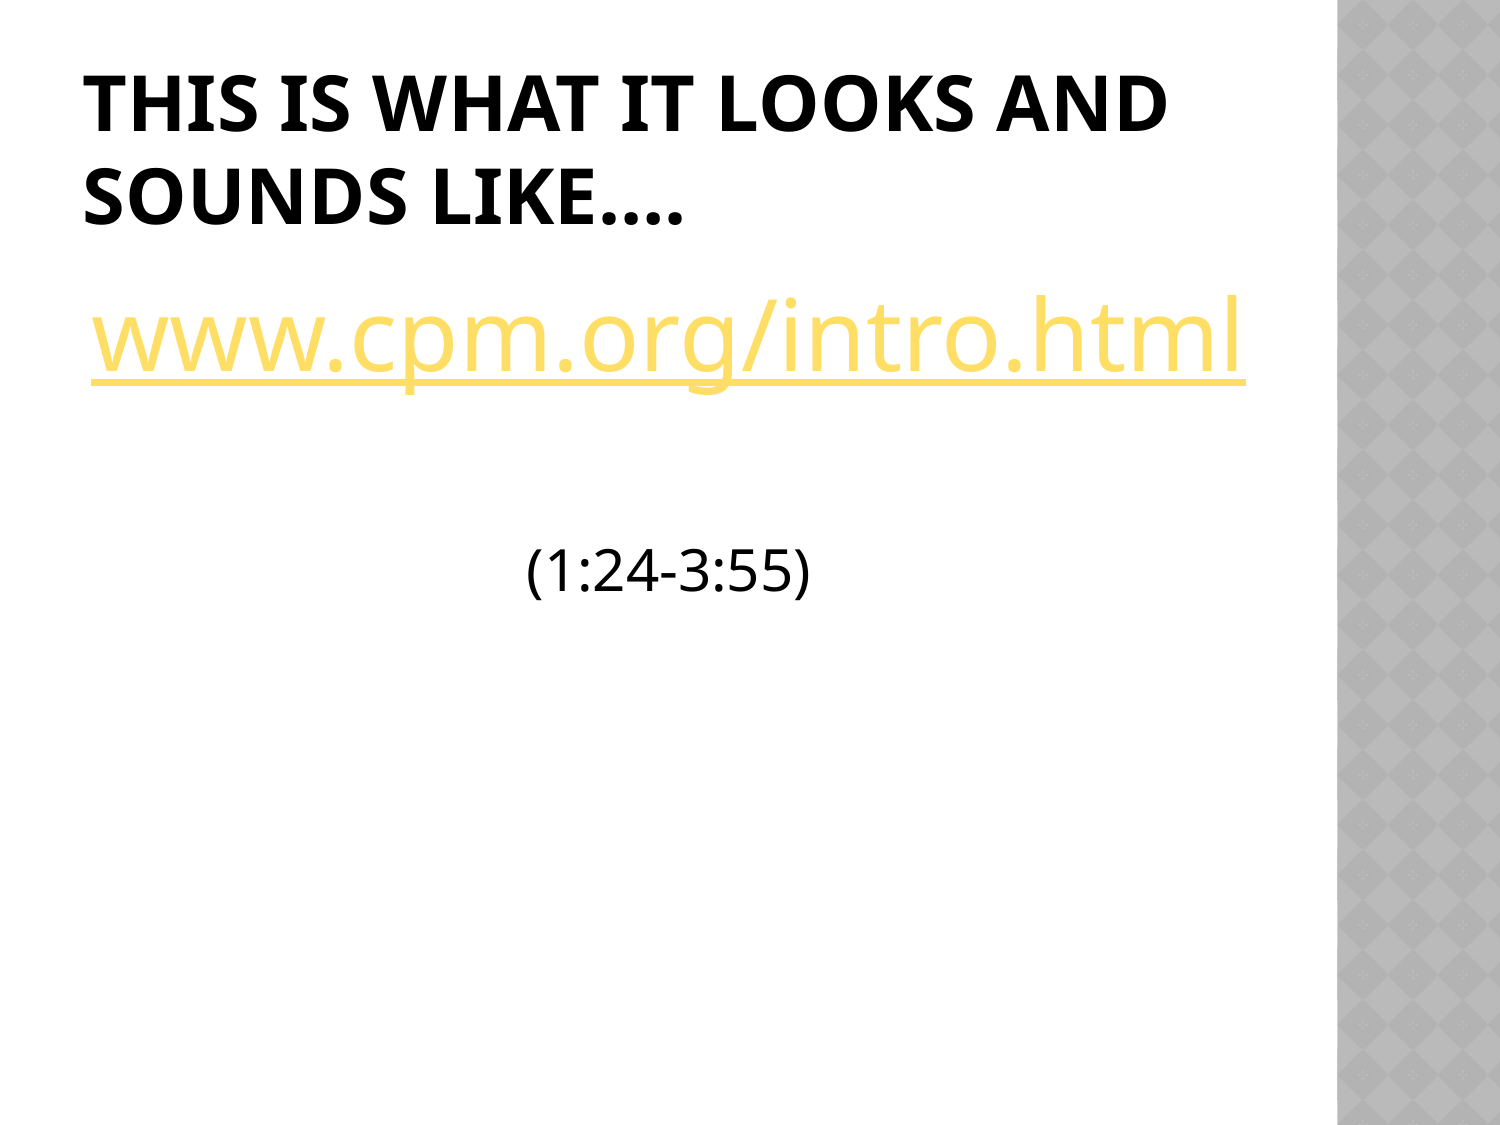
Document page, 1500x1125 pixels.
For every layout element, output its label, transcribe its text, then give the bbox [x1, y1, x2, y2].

list www.cpm.org/intro.html (1:24-3:55) [75, 264, 1263, 1059]
title This is what it looks and sounds like…. [75, 52, 1263, 240]
